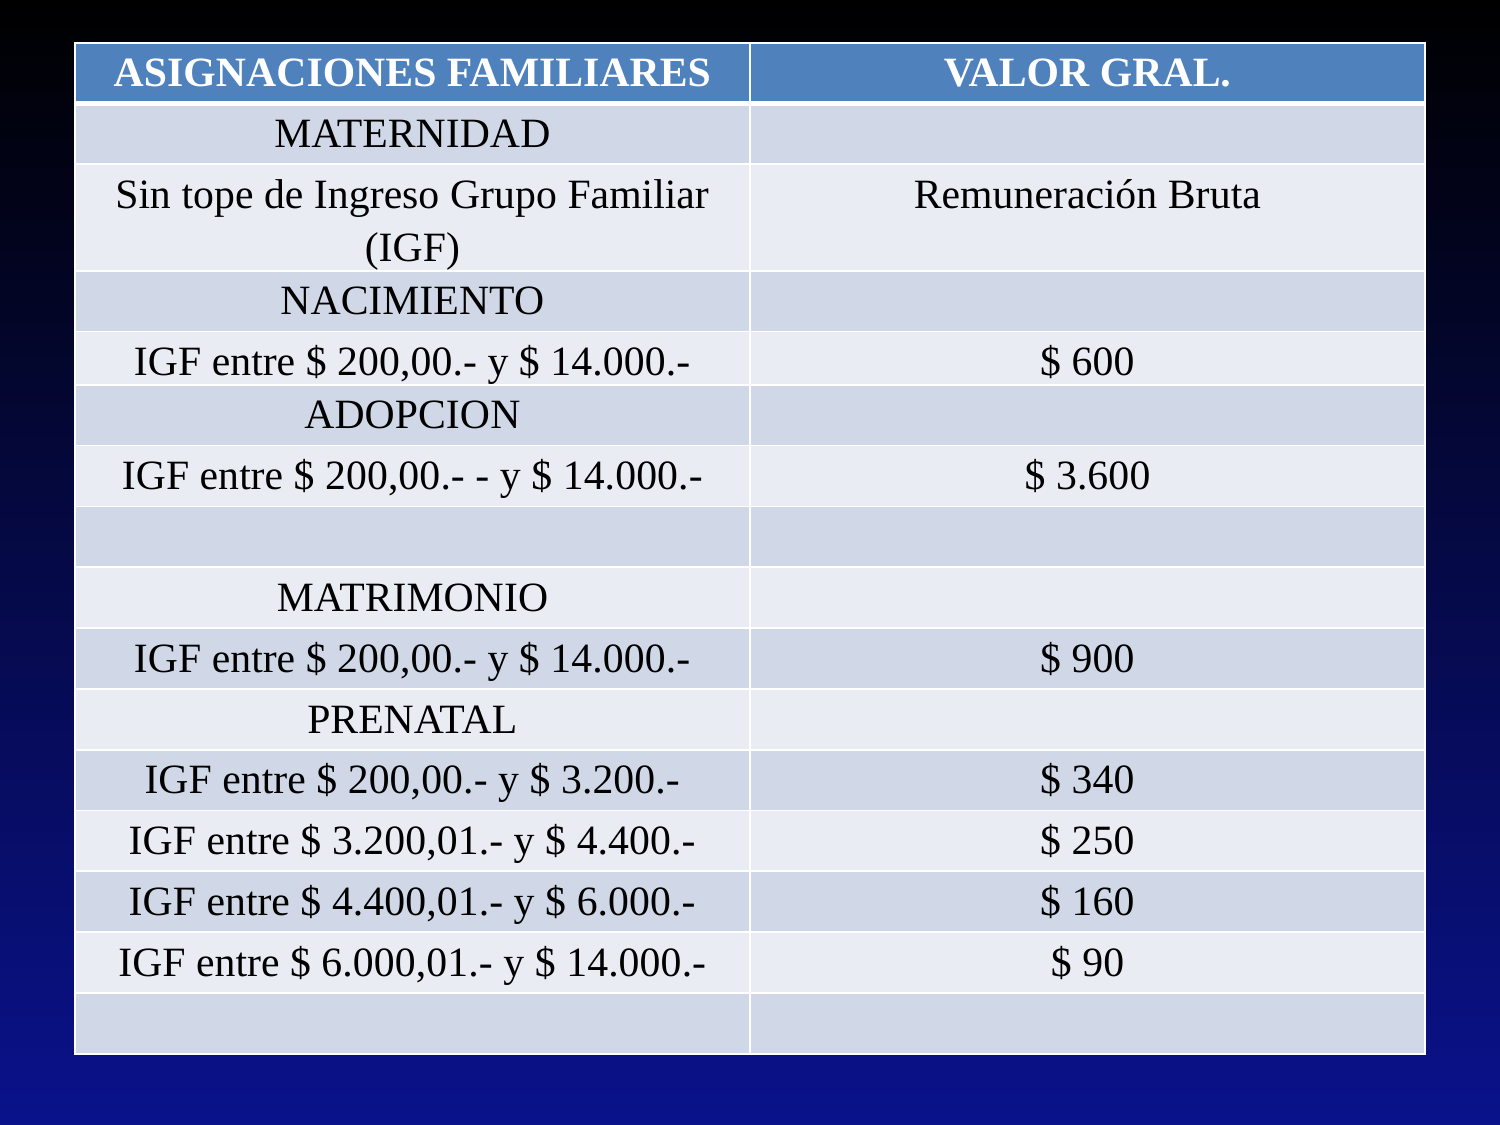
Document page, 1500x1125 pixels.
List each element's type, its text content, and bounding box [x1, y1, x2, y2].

table_cell [751, 272, 1424, 331]
table_cell IGF entre $ 200,00.- y $ 3.200.- [76, 751, 749, 810]
table_header VALOR GRAL. [751, 44, 1424, 101]
table_cell $ 3.600 [751, 446, 1424, 506]
table_cell IGF entre $ 200,00.- - y $ 14.000.- [76, 446, 749, 506]
table_cell [751, 386, 1424, 445]
table_cell Remuneración Bruta [751, 165, 1424, 270]
table_cell $ 250 [751, 811, 1424, 870]
table_cell IGF entre $ 200,00.- y $ 14.000.- [76, 332, 749, 384]
table_cell $ 340 [751, 751, 1424, 810]
table_cell $ 90 [751, 933, 1424, 992]
table_header ASIGNACIONES FAMILIARES [76, 44, 749, 101]
table_cell [76, 507, 749, 566]
table_cell [751, 994, 1424, 1053]
table_cell ADOPCION [76, 386, 749, 445]
table_cell MATERNIDAD [76, 106, 749, 163]
table_cell NACIMIENTO [76, 272, 749, 331]
table_cell IGF entre $ 200,00.- y $ 14.000.- [76, 629, 749, 688]
table_cell [751, 507, 1424, 566]
table_cell [751, 690, 1424, 749]
table_cell [76, 994, 749, 1053]
table_cell IGF entre $ 4.400,01.- y $ 6.000.- [76, 872, 749, 931]
table_cell IGF entre $ 6.000,01.- y $ 14.000.- [76, 933, 749, 992]
table_cell $ 600 [751, 332, 1424, 384]
table_cell MATRIMONIO [76, 568, 749, 627]
table_cell Sin tope de Ingreso Grupo Familiar (IGF) [76, 165, 749, 270]
table_cell [751, 106, 1424, 163]
table_cell PRENATAL [76, 690, 749, 749]
table_cell [751, 568, 1424, 627]
table_cell $ 160 [751, 872, 1424, 931]
table_cell IGF entre $ 3.200,01.- y $ 4.400.- [76, 811, 749, 870]
table_cell $ 900 [751, 629, 1424, 688]
